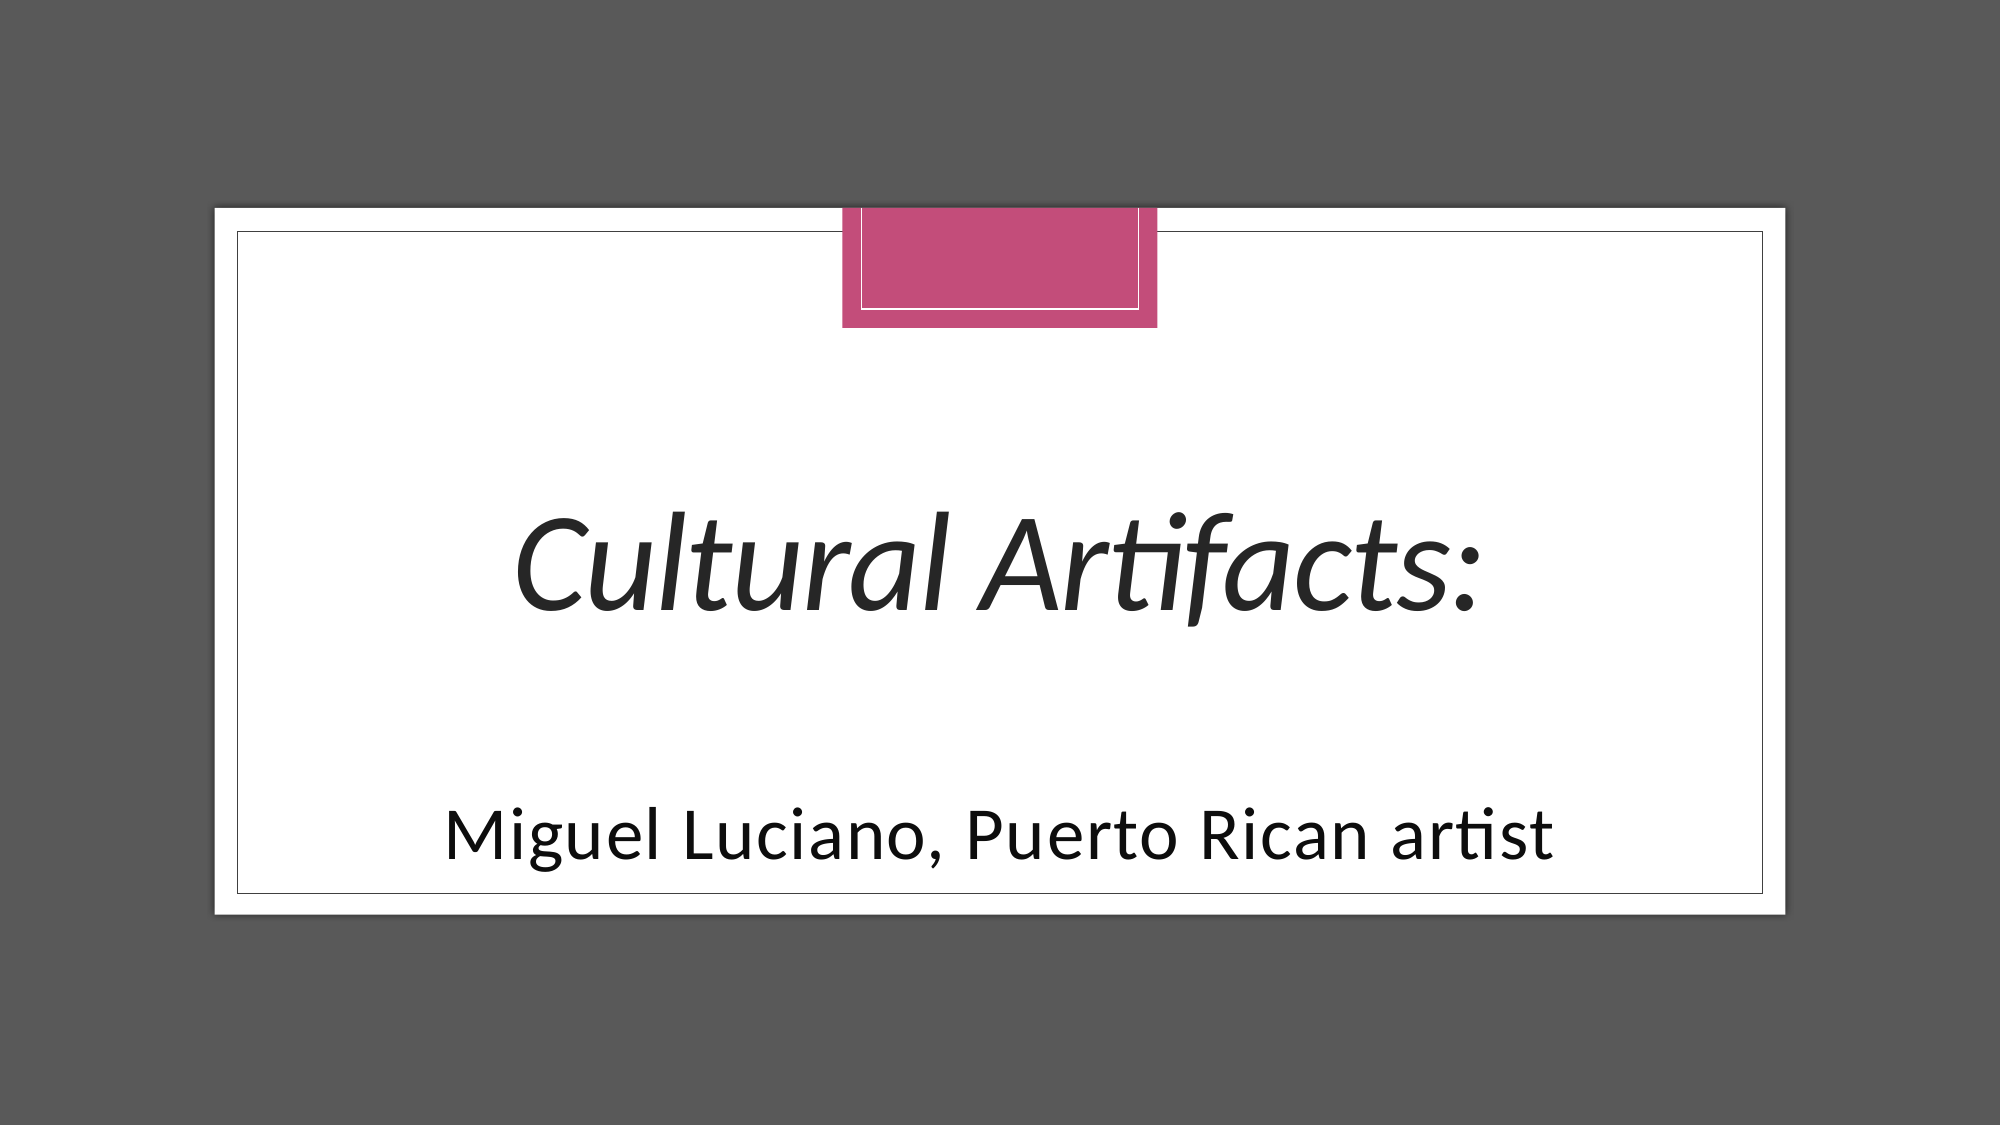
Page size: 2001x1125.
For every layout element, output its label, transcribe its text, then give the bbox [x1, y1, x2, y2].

subtitle Miguel Luciano, Puerto Rican artist [267, 768, 1734, 844]
title Cultural Artifacts: [267, 368, 1733, 768]
